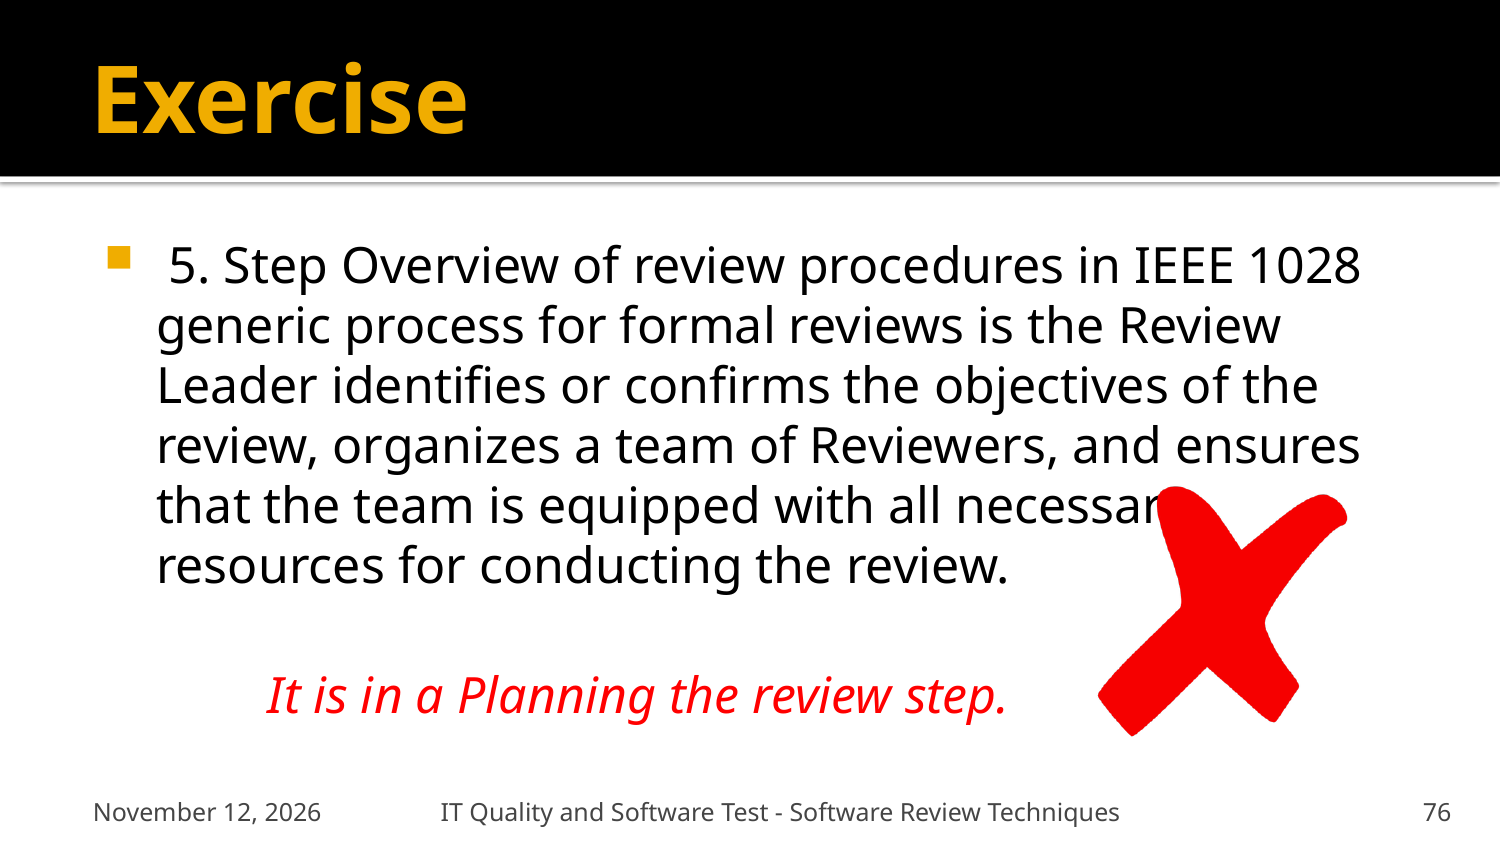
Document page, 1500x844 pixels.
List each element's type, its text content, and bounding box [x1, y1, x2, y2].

picture [1096, 484, 1349, 737]
title Exercise [75, 19, 1425, 174]
slide_number 76 [1345, 796, 1467, 831]
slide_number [75, 796, 425, 831]
footer IT Quality and Software Test - Software Review Techniques [433, 796, 1337, 831]
text_box It is in a Planning the review step. [253, 655, 1025, 731]
list 5. Step Overview of review procedures in IEEE 1028 generic process for formal reviews is the Review Leader identifies or confirms the objectives of the review, organizes a team of Reviewers, and ensures that the team is equipped with all necessary resources for conducting the review. [75, 218, 1425, 788]
